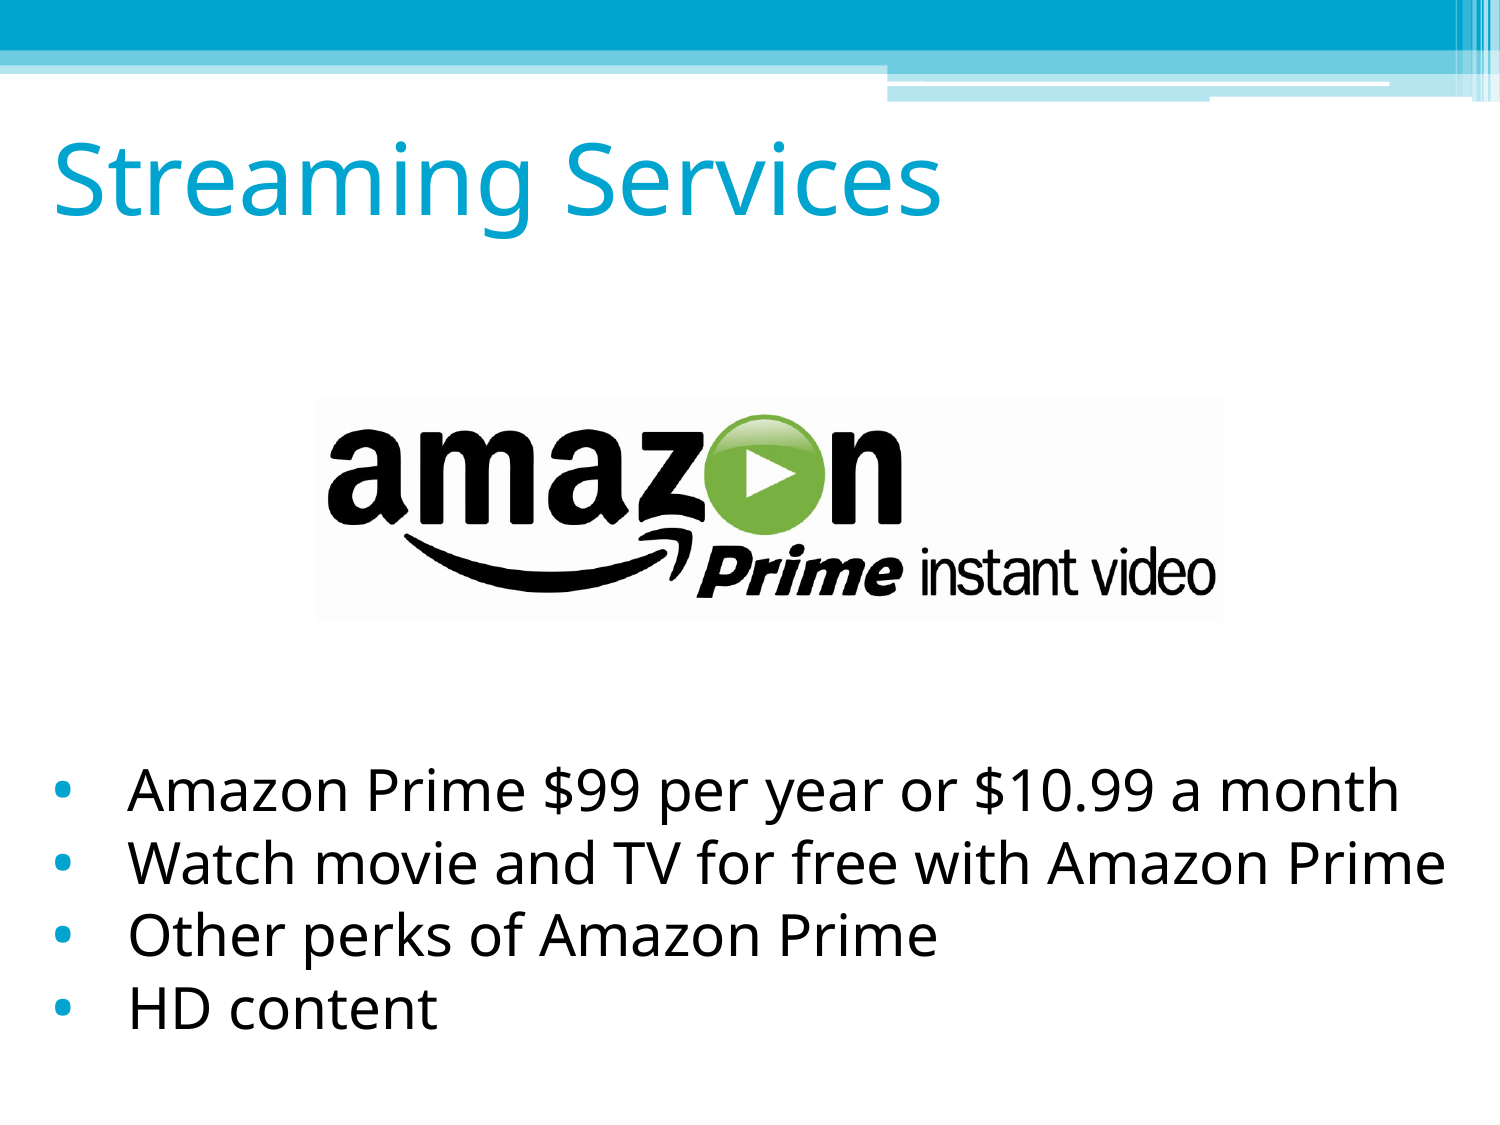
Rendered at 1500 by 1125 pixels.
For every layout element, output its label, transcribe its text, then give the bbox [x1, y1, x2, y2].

text_box Amazon Prime $99 per year or $10.99 a month Watch movie and TV for free with Amazon Prime Other perks of Amazon Prime HD content [37, 745, 1500, 1077]
picture [291, 262, 1247, 746]
title Streaming Services [37, 87, 1500, 263]
